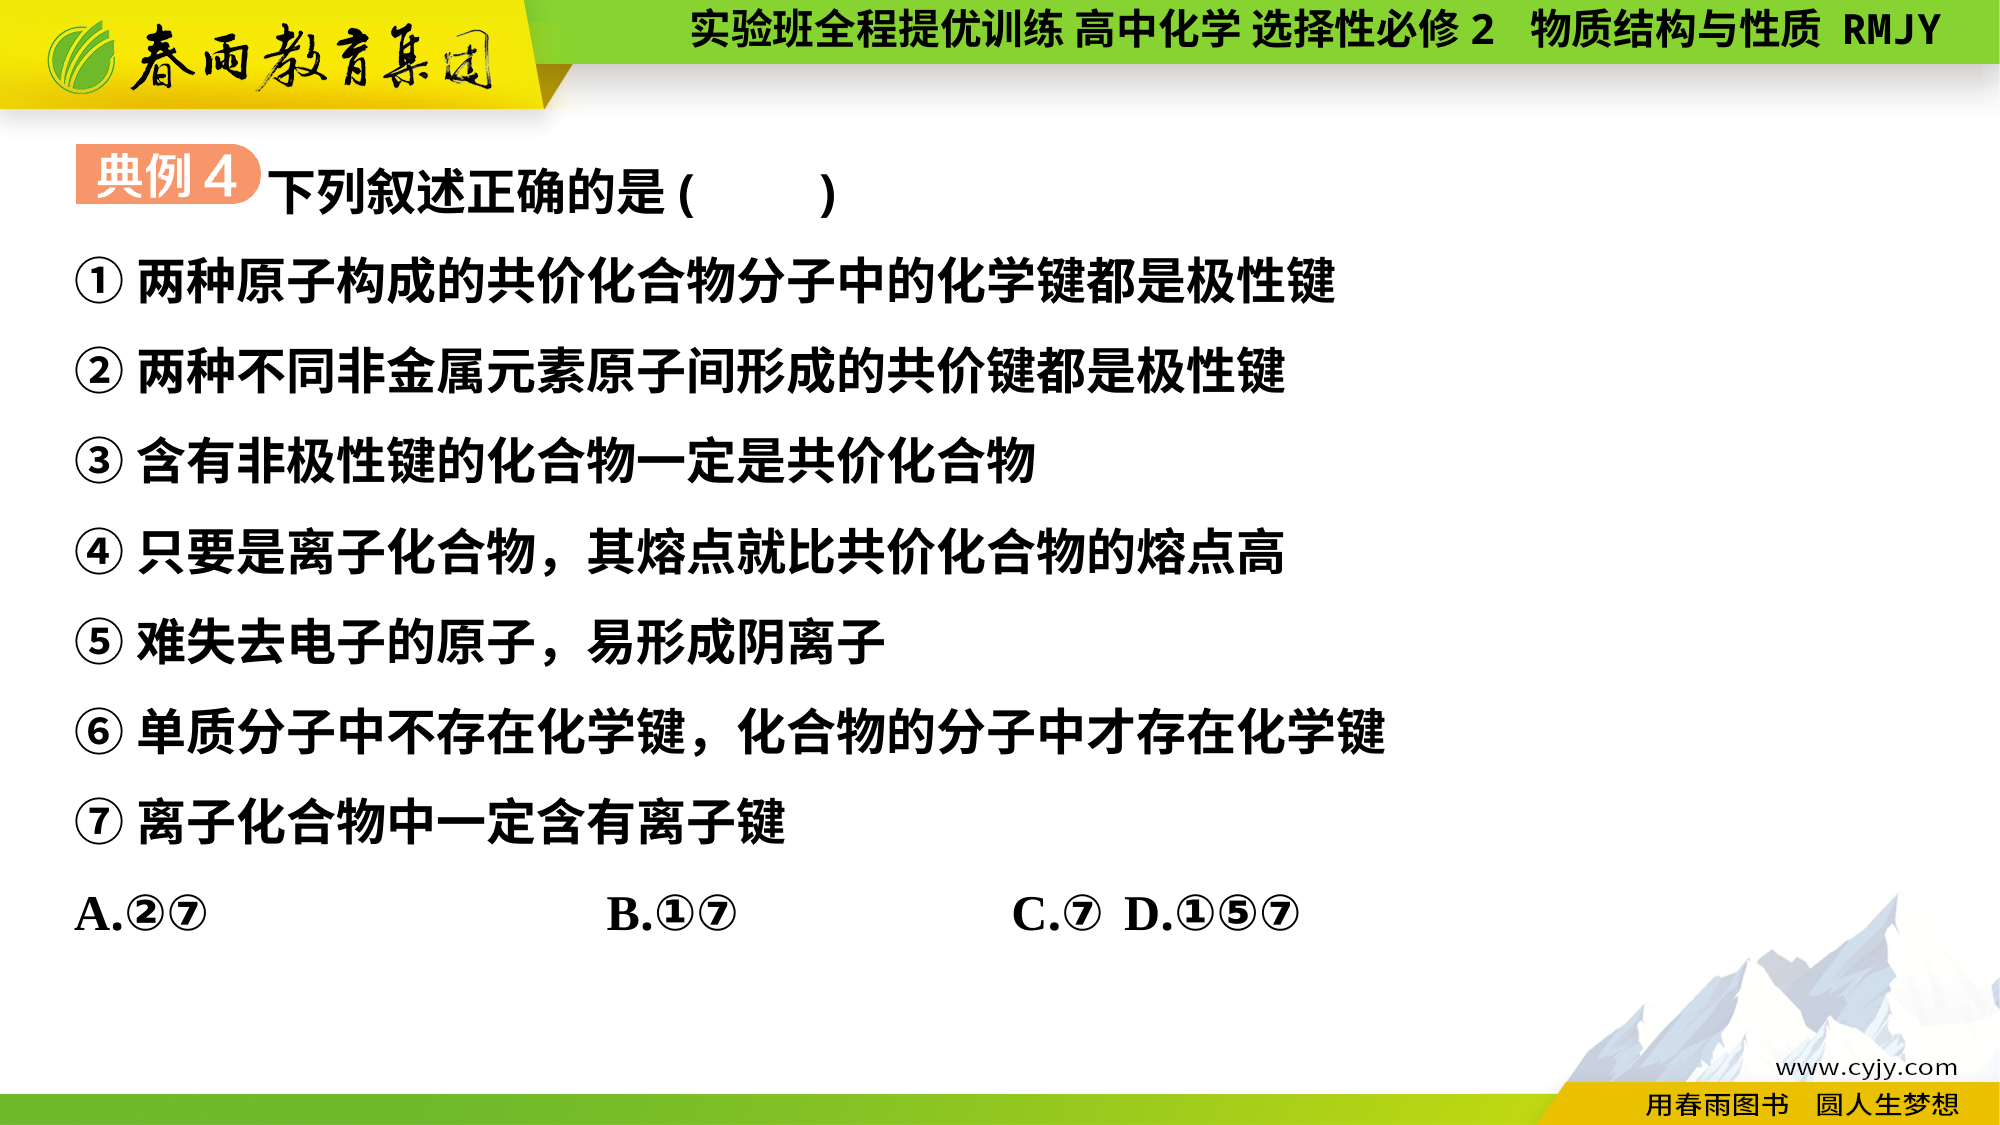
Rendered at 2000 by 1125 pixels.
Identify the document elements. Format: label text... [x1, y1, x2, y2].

picture [0, 0, 2000, 1125]
list 下列叙述正确的是( ) ①两种原子构成的共价化合物分子中的化学键都是极性键 ②两种不同非金属元素原子间形成的共价键都是极性键 ③含有非极性键的化合物一定是共价化合物 ④只要是离子化合物，其熔点就比共价化合物的熔点高 ⑤难失去电子的原子，易形成阴离子 ⑥单质分子中不存在化学键，化合物的分子中才存在化学键 ⑦离子化合物中一定含有离子键 A.②⑦ B.①⑦ C.⑦ D.①⑤⑦ [59, 122, 1944, 956]
